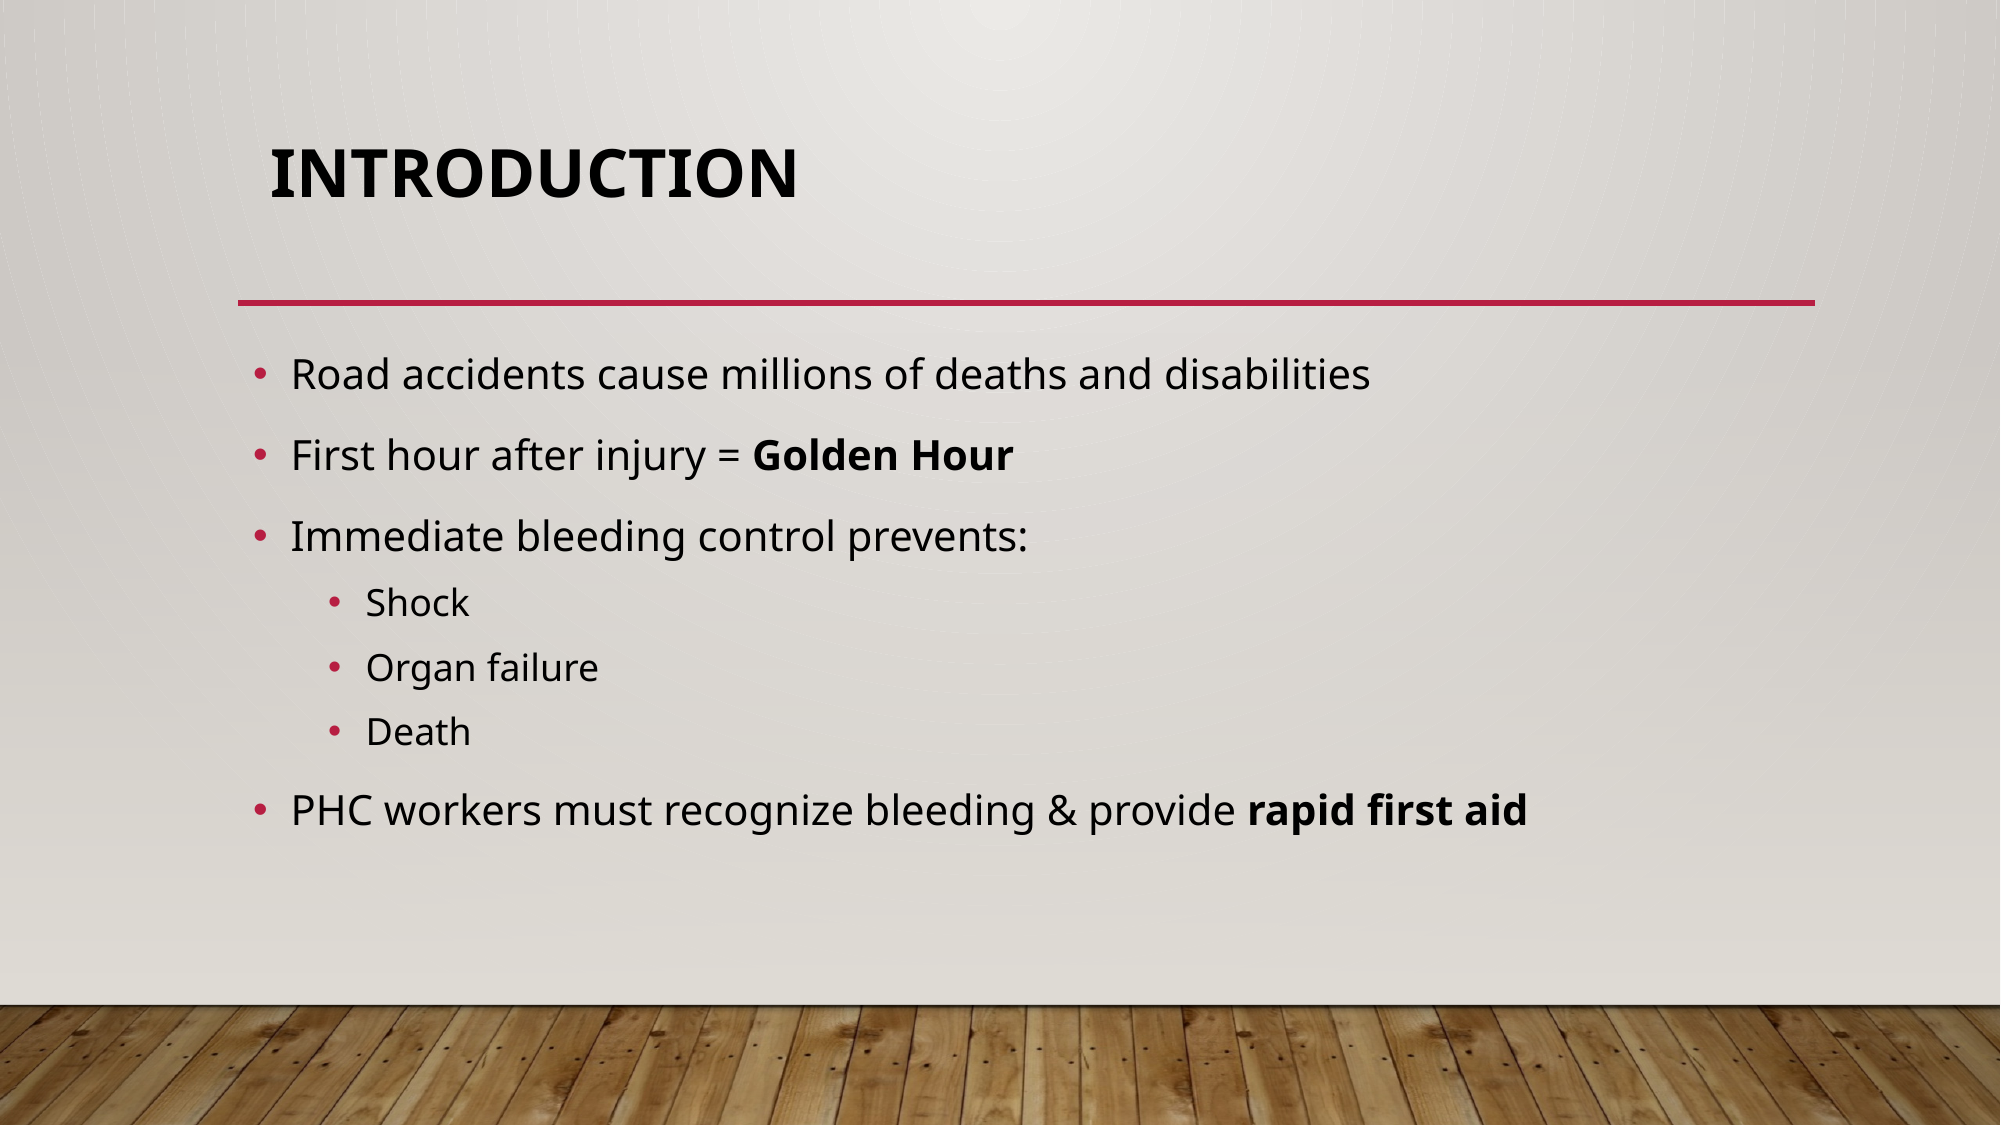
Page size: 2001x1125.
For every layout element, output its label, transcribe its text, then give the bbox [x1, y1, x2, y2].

picture [0, 1005, 2000, 1125]
list Road accidents cause millions of deaths and disabilities First hour after injury = Golden Hour Immediate bleeding control prevents: Shock Organ failure Death PHC workers must recognize bleeding & provide rapid first aid [238, 330, 1814, 897]
title Introduction [238, 131, 1814, 305]
